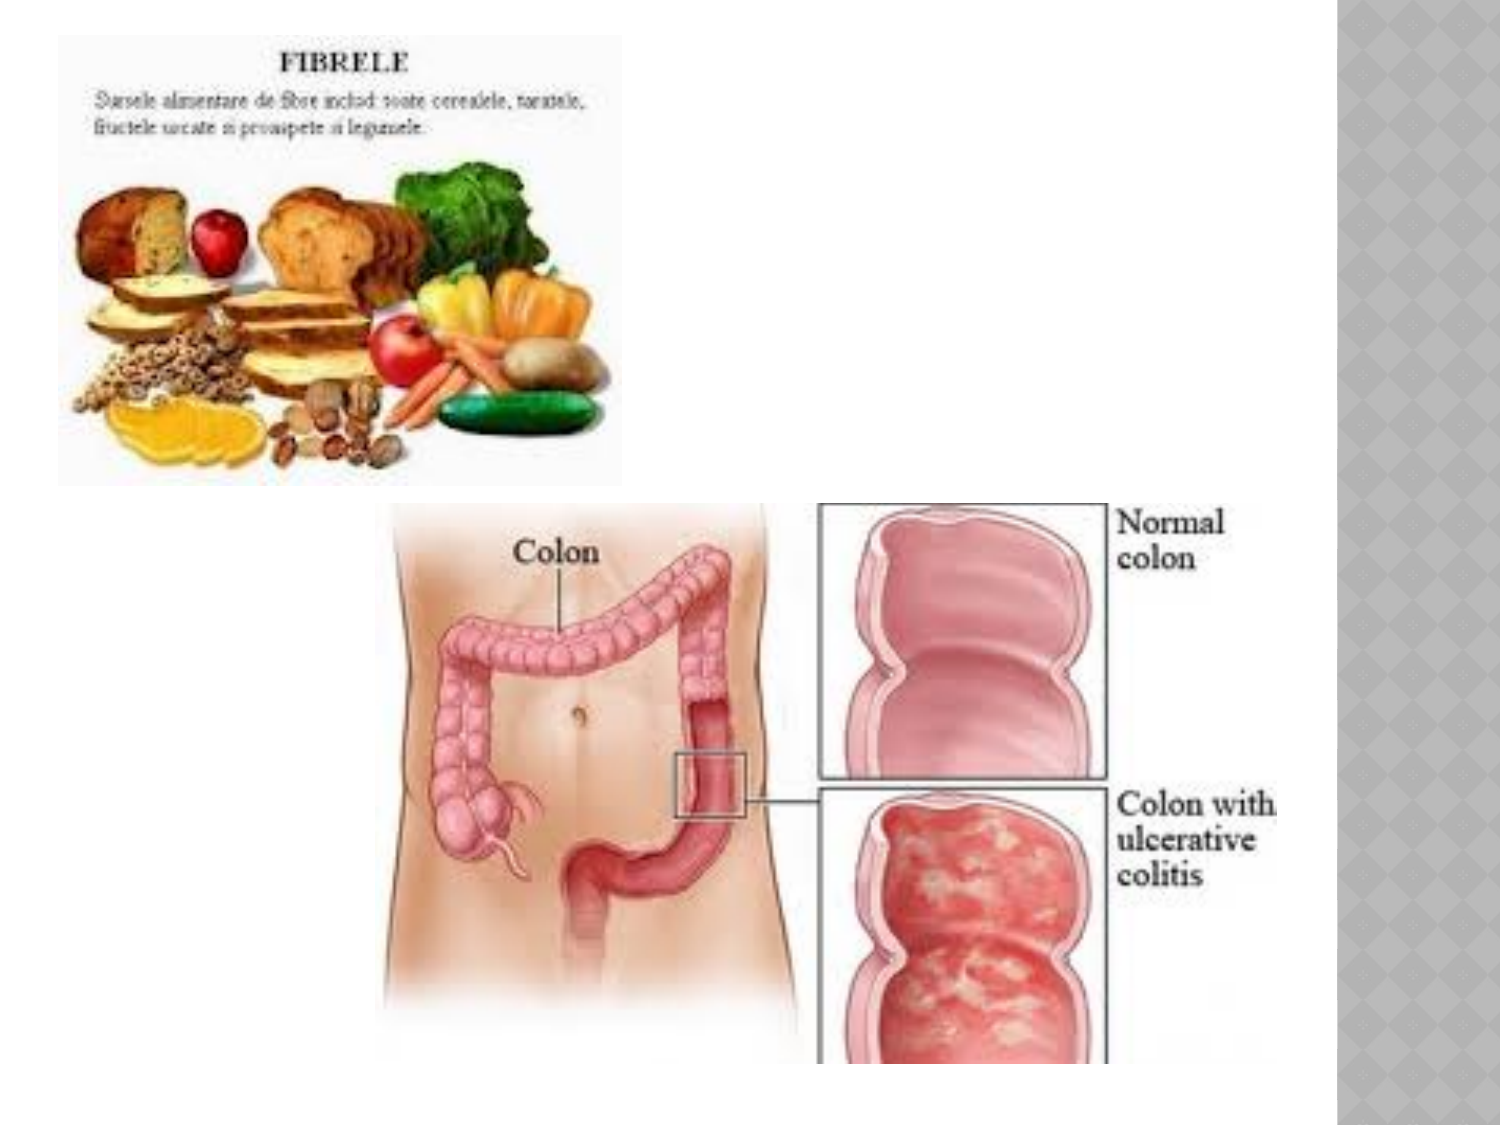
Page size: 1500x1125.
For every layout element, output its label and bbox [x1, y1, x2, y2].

picture [58, 34, 622, 486]
picture [374, 503, 1278, 1065]
